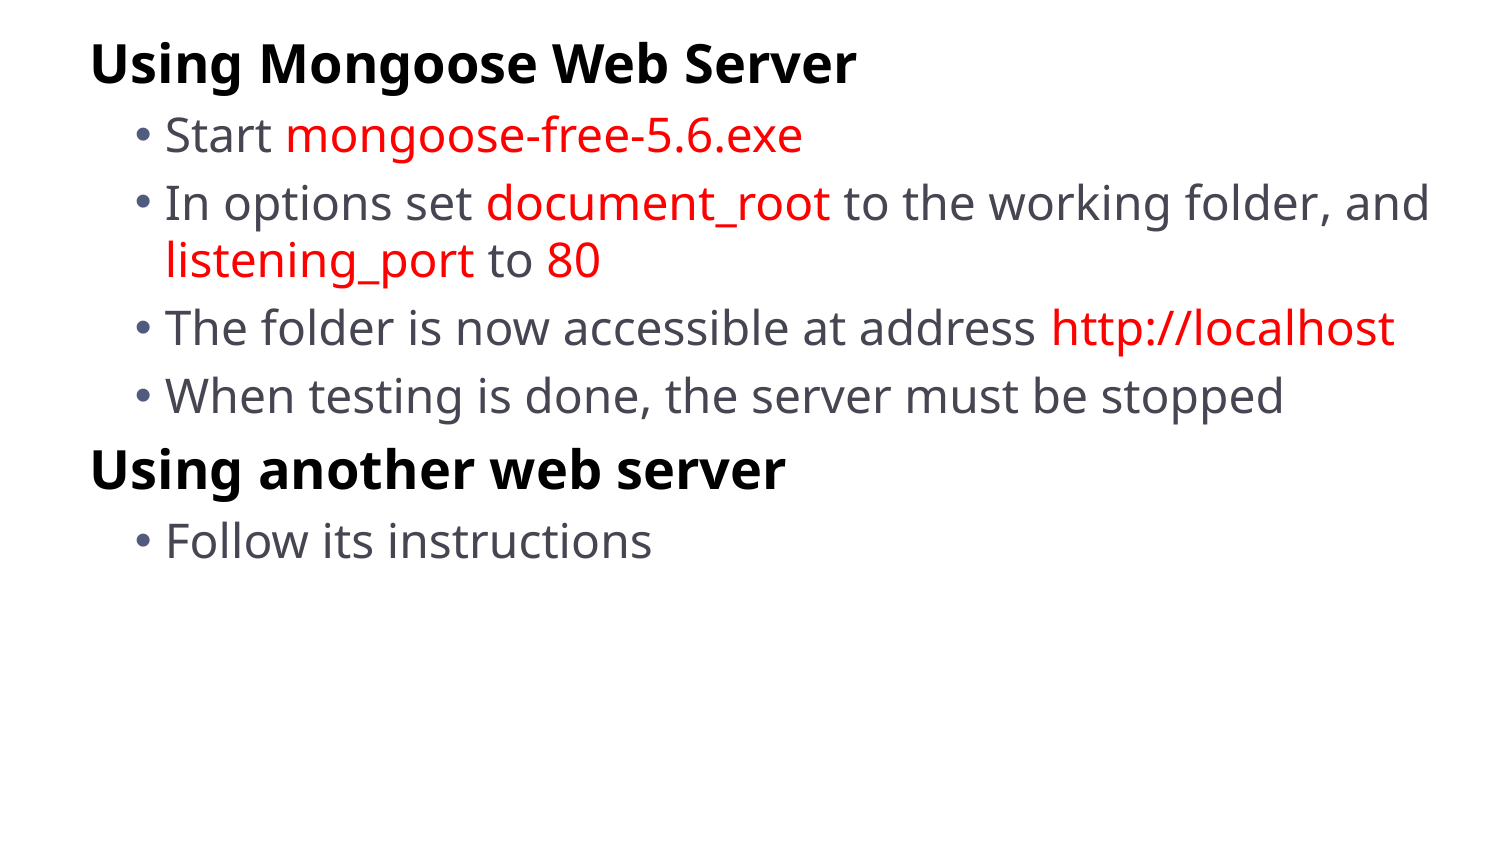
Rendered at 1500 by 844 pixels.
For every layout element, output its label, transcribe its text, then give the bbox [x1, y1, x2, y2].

list Using Mongoose Web Server Start mongoose-free-5.6.exe In options set document_root to the working folder, and listening_port to 80 The folder is now accessible at address http://localhost When testing is done, the server must be stopped Using another web server Follow its instructions [75, 21, 1475, 835]
